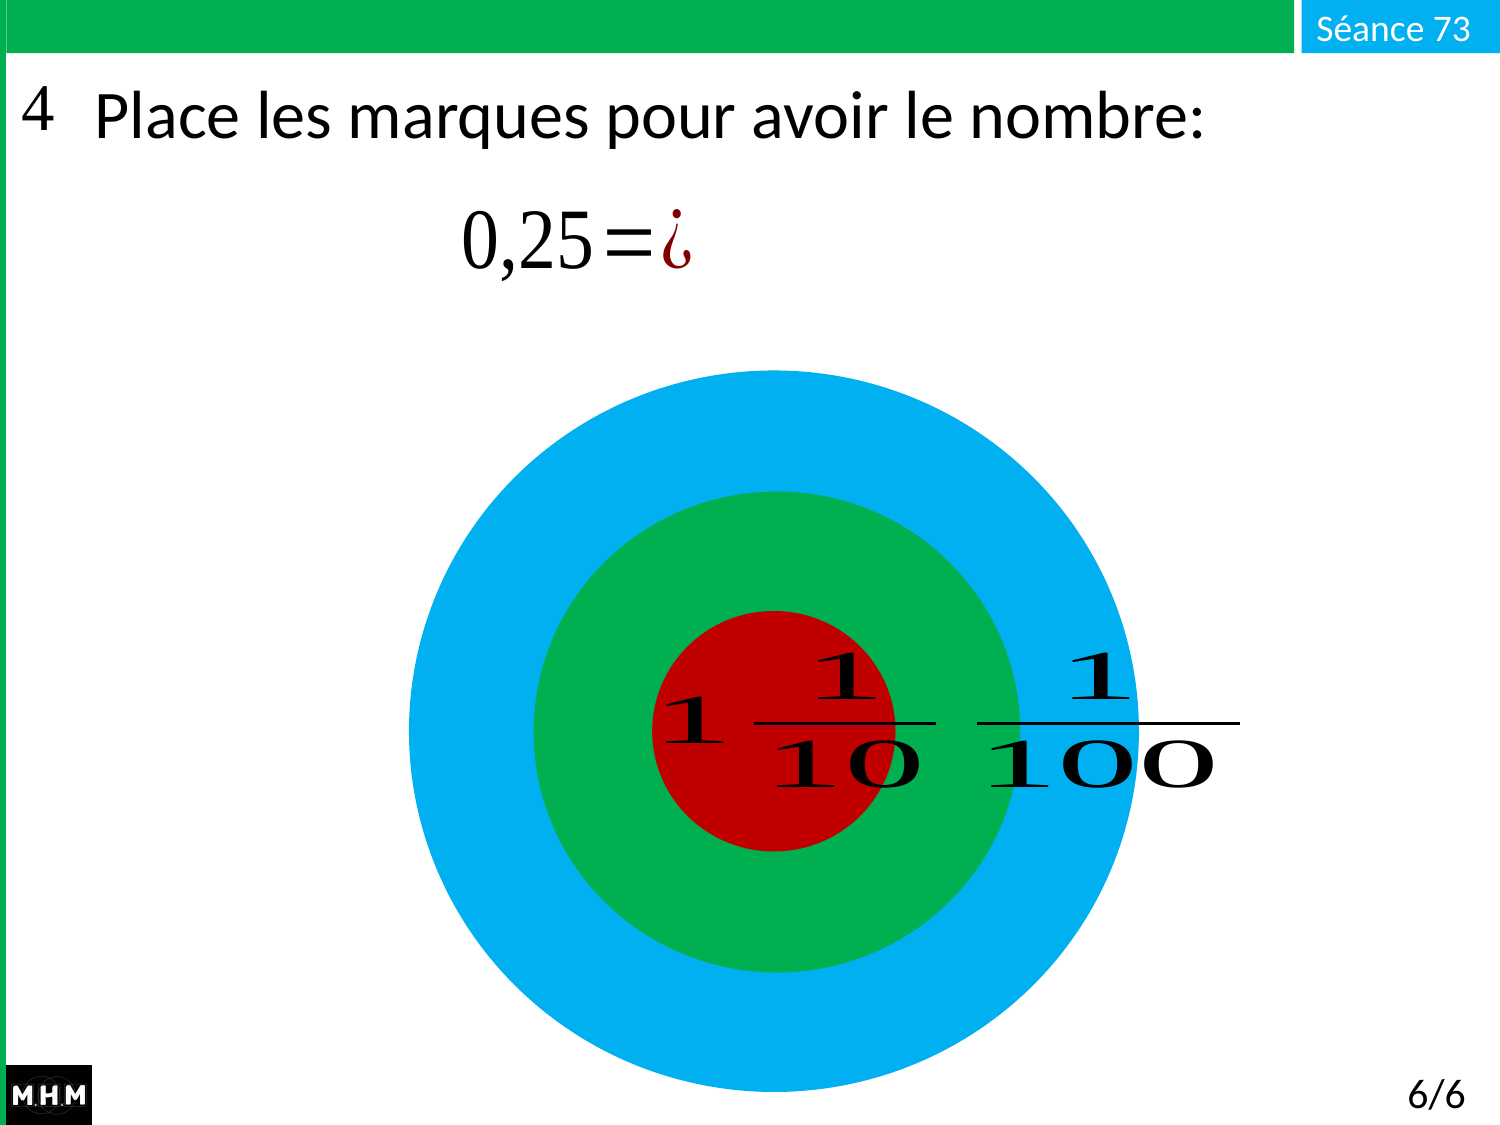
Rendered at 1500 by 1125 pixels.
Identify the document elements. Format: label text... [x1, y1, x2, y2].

title Place les marques pour avoir le nombre: [79, 71, 1468, 161]
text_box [408, 370, 1243, 1092]
list 6/6 [1373, 1064, 1500, 1125]
picture [6, 1065, 92, 1125]
